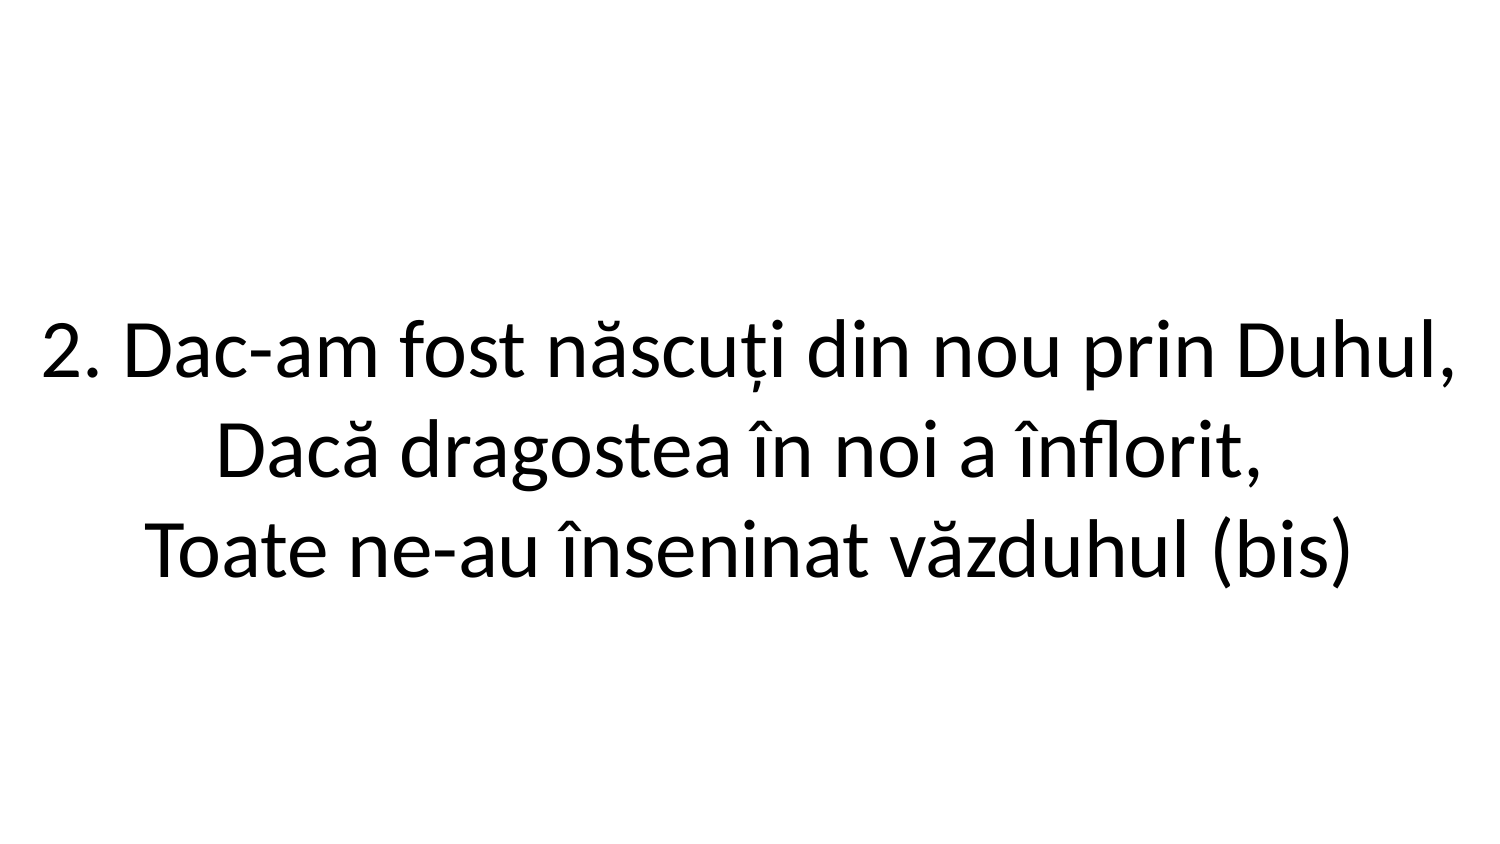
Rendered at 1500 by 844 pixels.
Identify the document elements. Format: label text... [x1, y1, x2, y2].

text_box 2. Dac-am fost născuți din nou prin Duhul, Dacă dragostea în noi a înflorit, Toate ne-au înseninat văzduhul (bis) [25, 242, 1474, 602]
